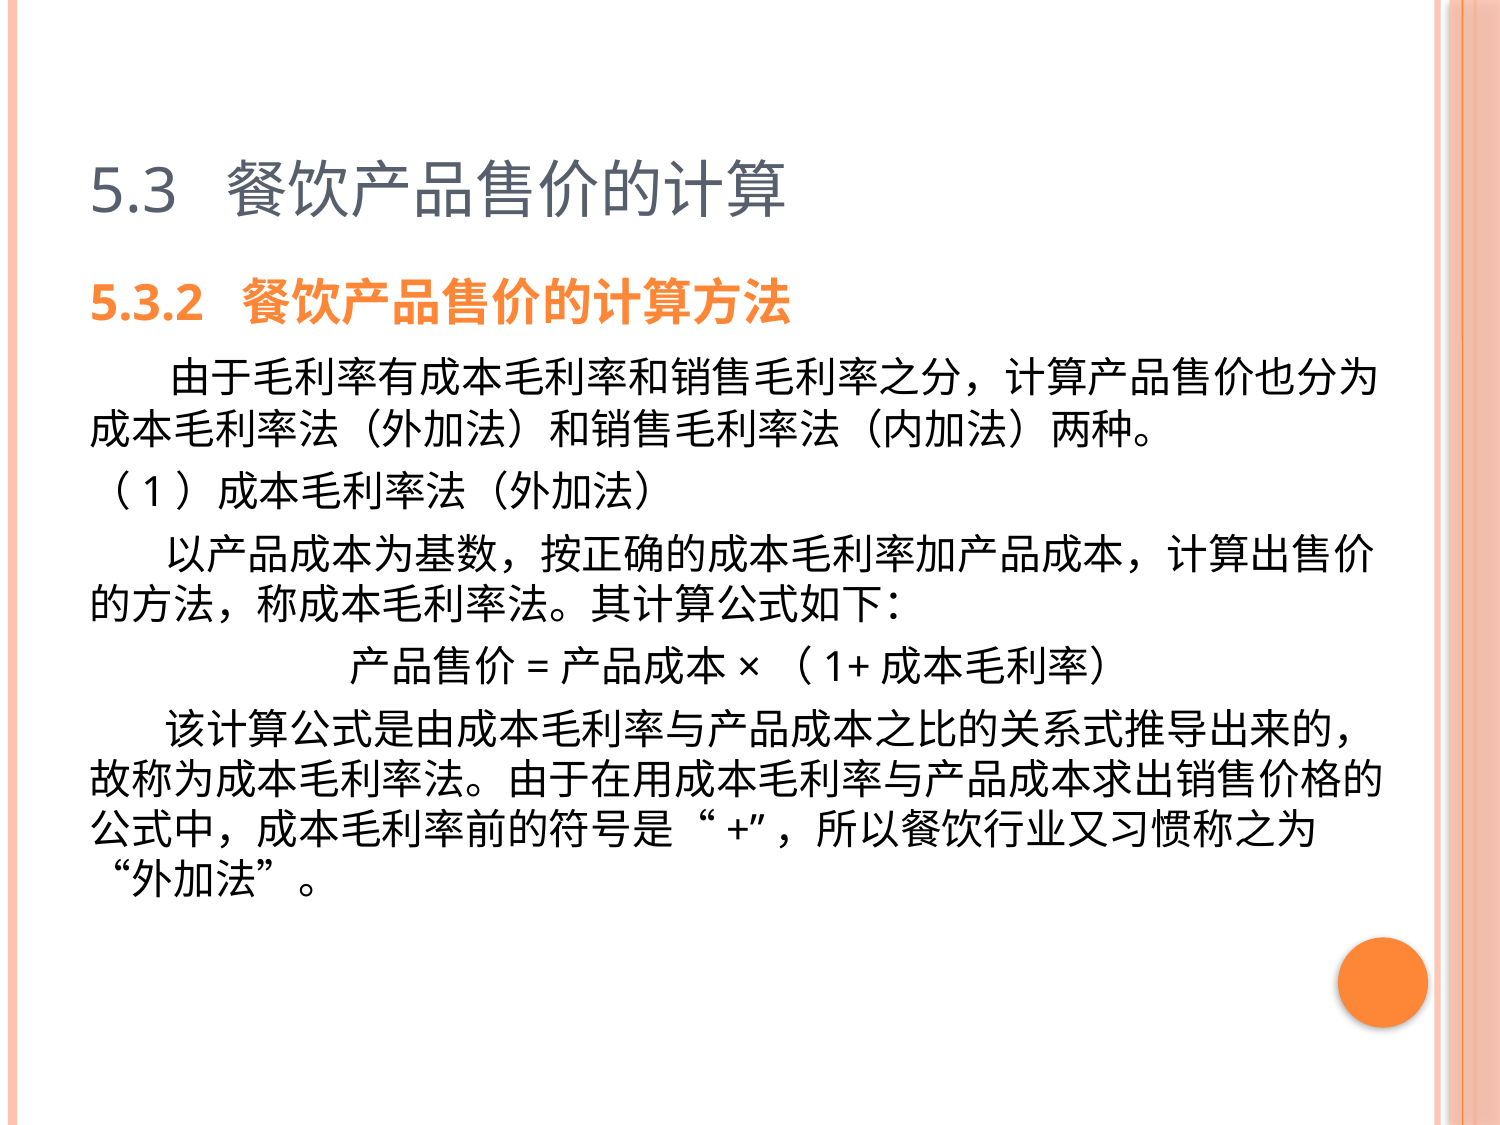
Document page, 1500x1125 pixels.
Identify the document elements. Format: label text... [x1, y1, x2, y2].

list 5.3.2 餐饮产品售价的计算方法 由于毛利率有成本毛利率和销售毛利率之分，计算产品售价也分为成本毛利率法（外加法）和销售毛利率法（内加法）两种。 （1）成本毛利率法（外加法） 以产品成本为基数，按正确的成本毛利率加产品成本，计算出售价的方法，称成本毛利率法。其计算公式如下： 产品售价=产品成本×（1+成本毛利率） 该计算公式是由成本毛利率与产品成本之比的关系式推导出来的，故称为成本毛利率法。由于在用成本毛利率与产品成本求出销售价格的公式中，成本毛利率前的符号是“+”，所以餐饮行业又习惯称之为“外加法”。 [74, 262, 1407, 1063]
title 5.3 餐饮产品售价的计算 [75, 45, 1300, 233]
